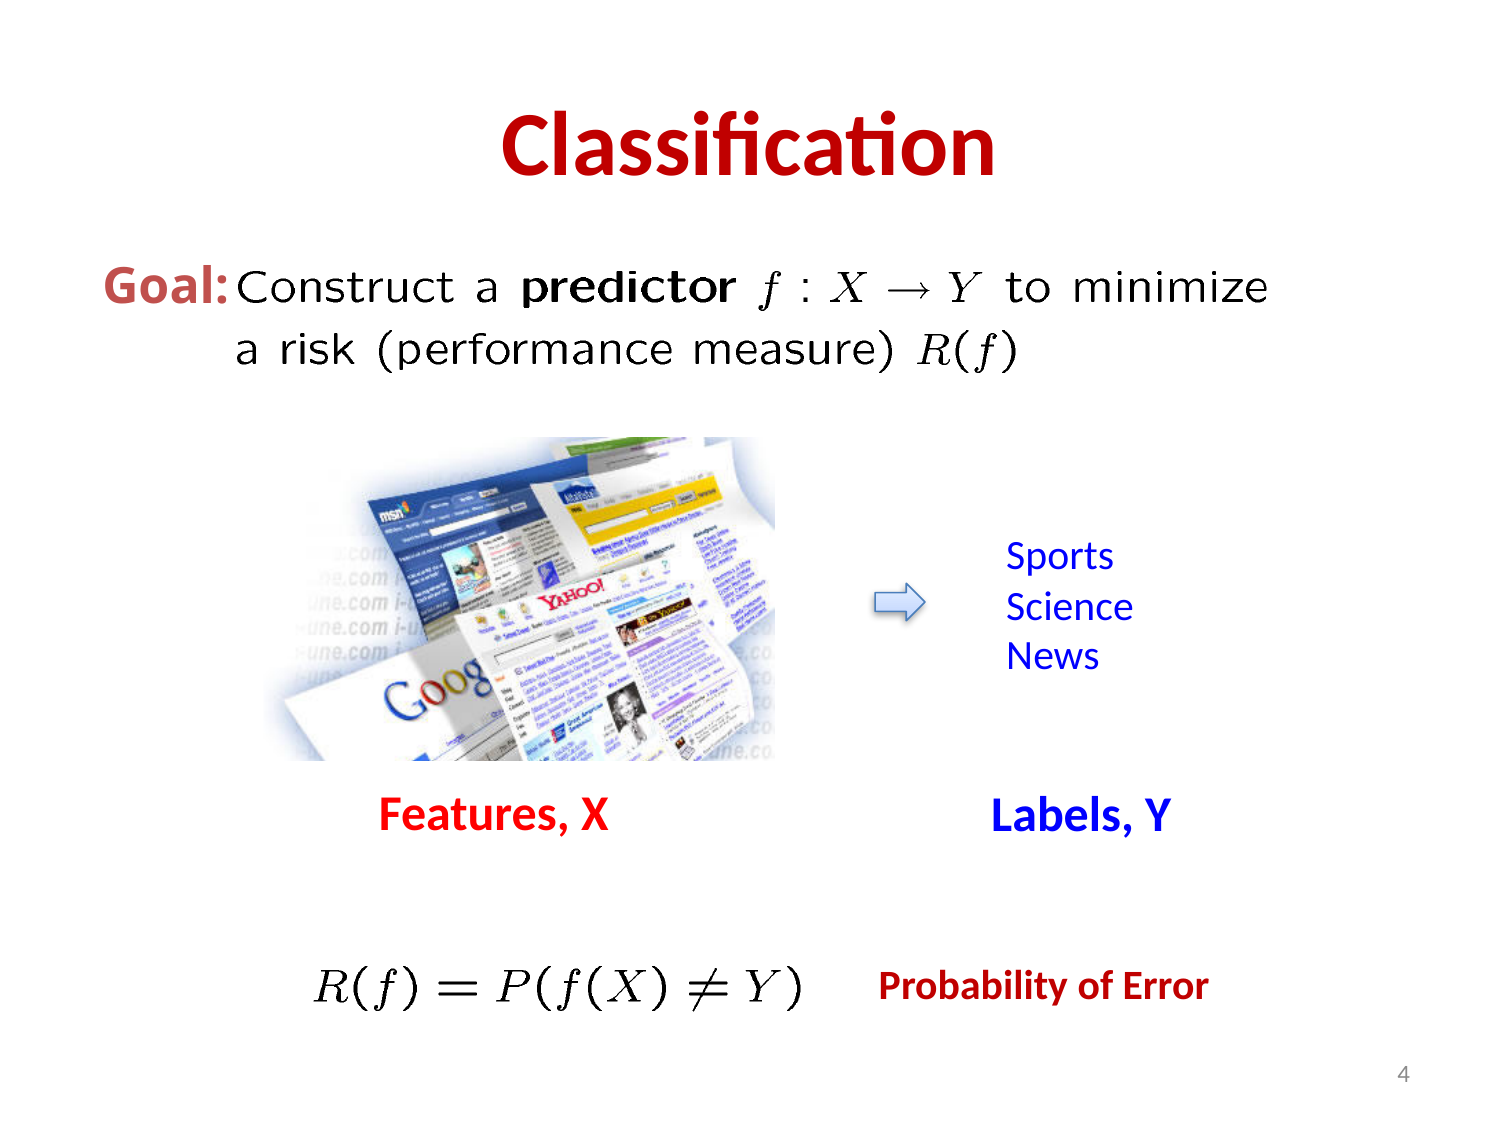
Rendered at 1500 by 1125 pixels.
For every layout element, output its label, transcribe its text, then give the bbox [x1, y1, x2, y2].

picture [312, 964, 801, 1012]
text_box Probability of Error [863, 950, 1225, 1015]
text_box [87, 245, 1388, 376]
slide_number 4 [1074, 1042, 1425, 1103]
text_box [263, 437, 1188, 851]
title Classification [75, 45, 1425, 233]
